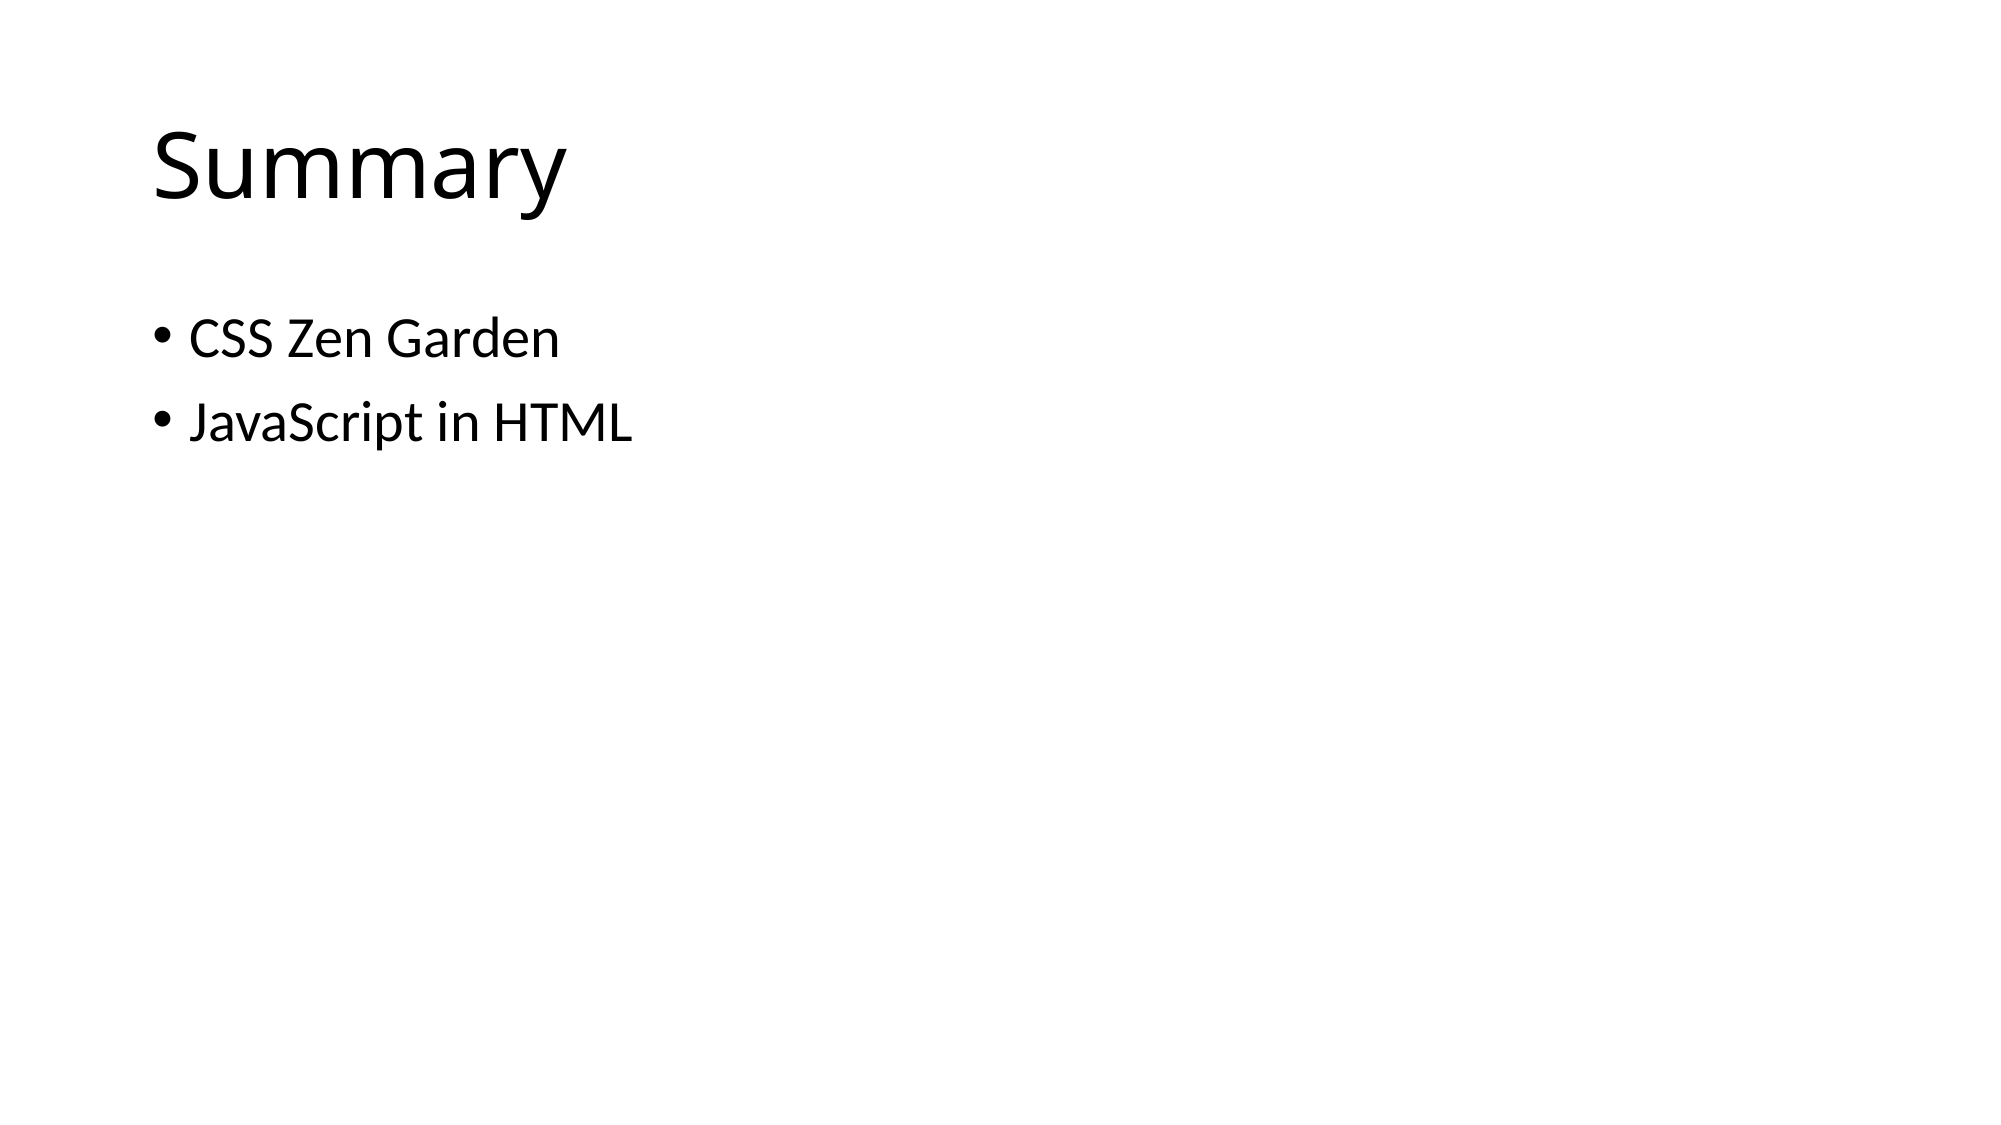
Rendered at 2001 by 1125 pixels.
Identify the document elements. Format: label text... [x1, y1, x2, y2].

list CSS Zen Garden JavaScript in HTML [137, 299, 1863, 1014]
title Summary [137, 59, 1863, 278]
